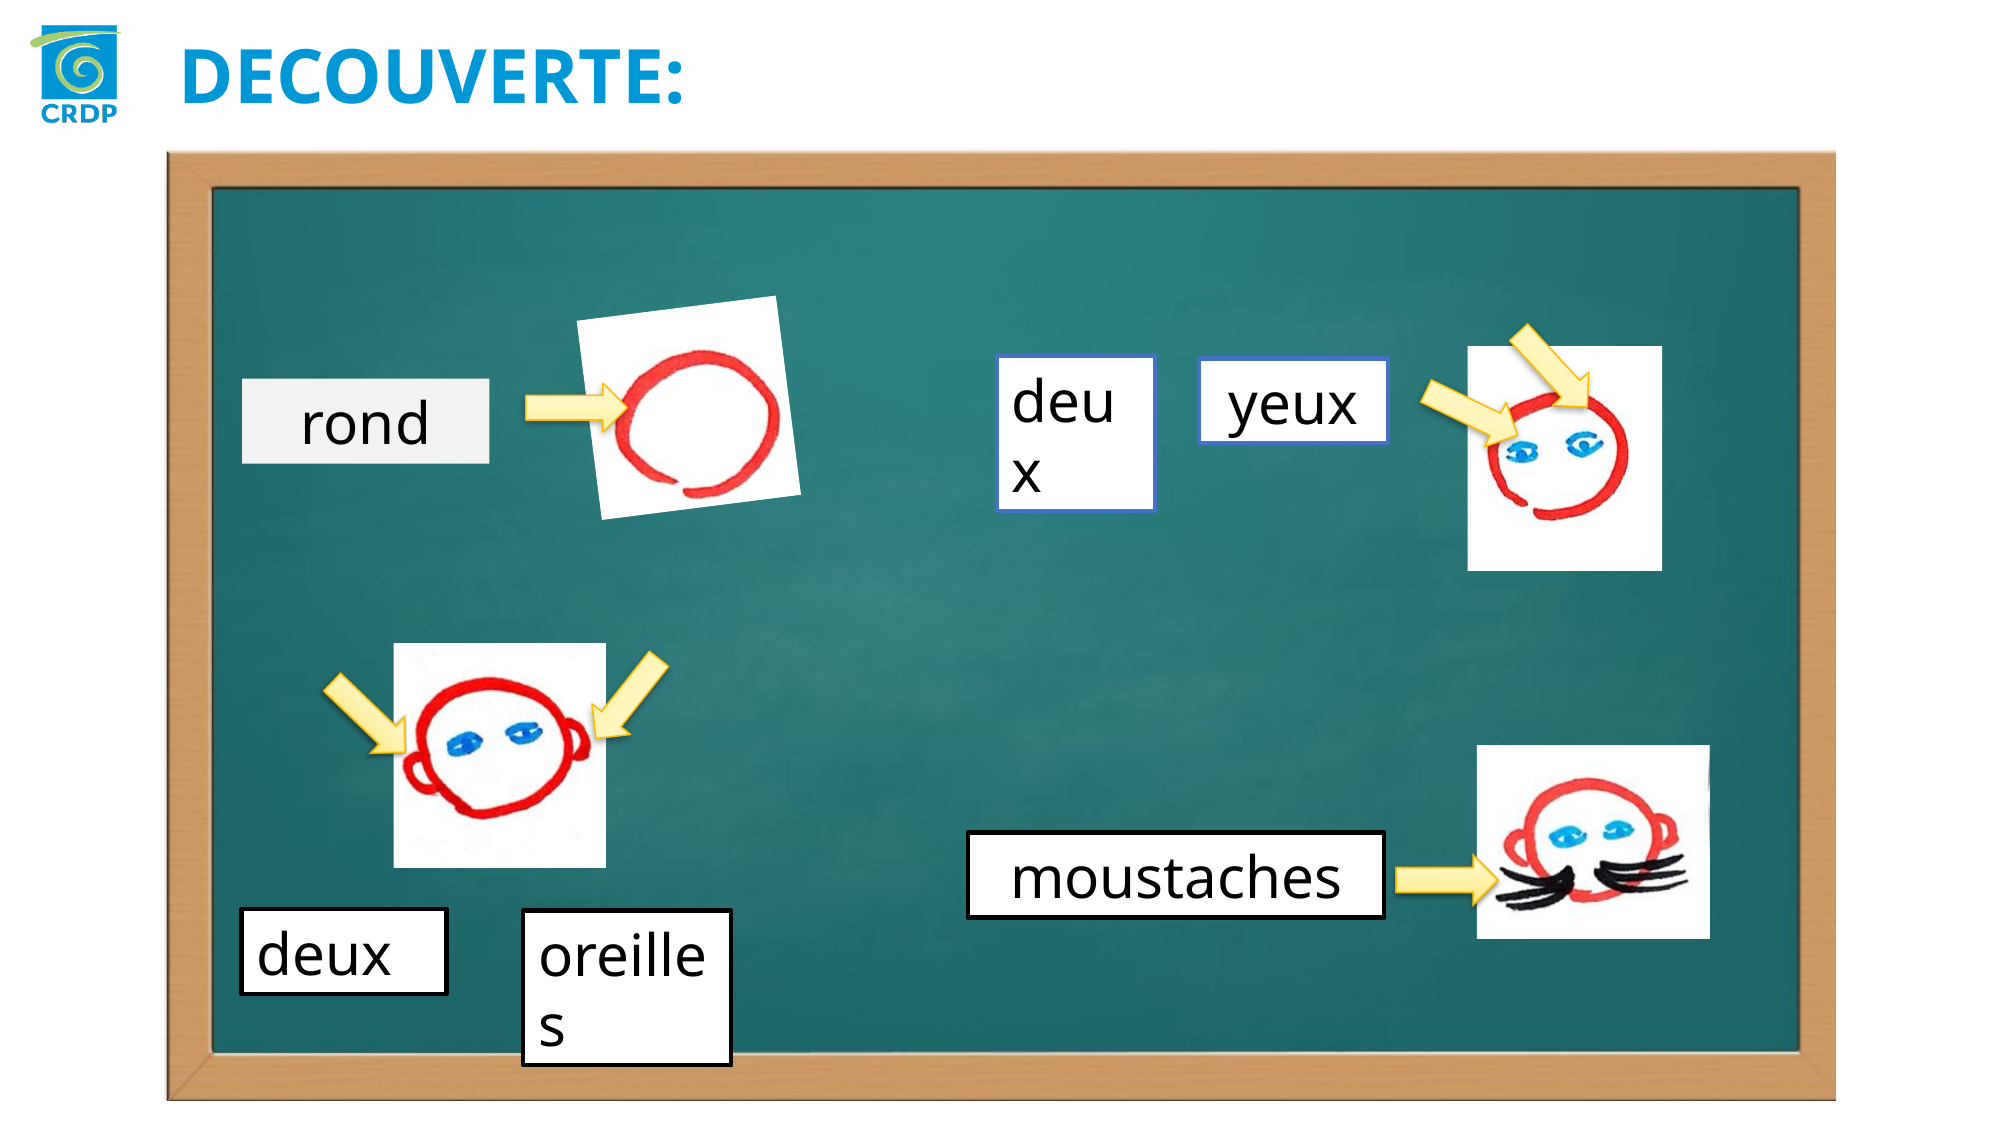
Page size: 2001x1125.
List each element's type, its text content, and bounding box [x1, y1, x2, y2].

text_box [1415, 315, 1663, 572]
text_box DECOUVERTE: [163, 35, 1837, 111]
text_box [299, 643, 679, 869]
picture [163, 147, 1837, 1101]
picture [86, 108, 94, 118]
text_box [1388, 744, 1711, 939]
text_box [525, 295, 802, 521]
picture [30, 25, 121, 123]
